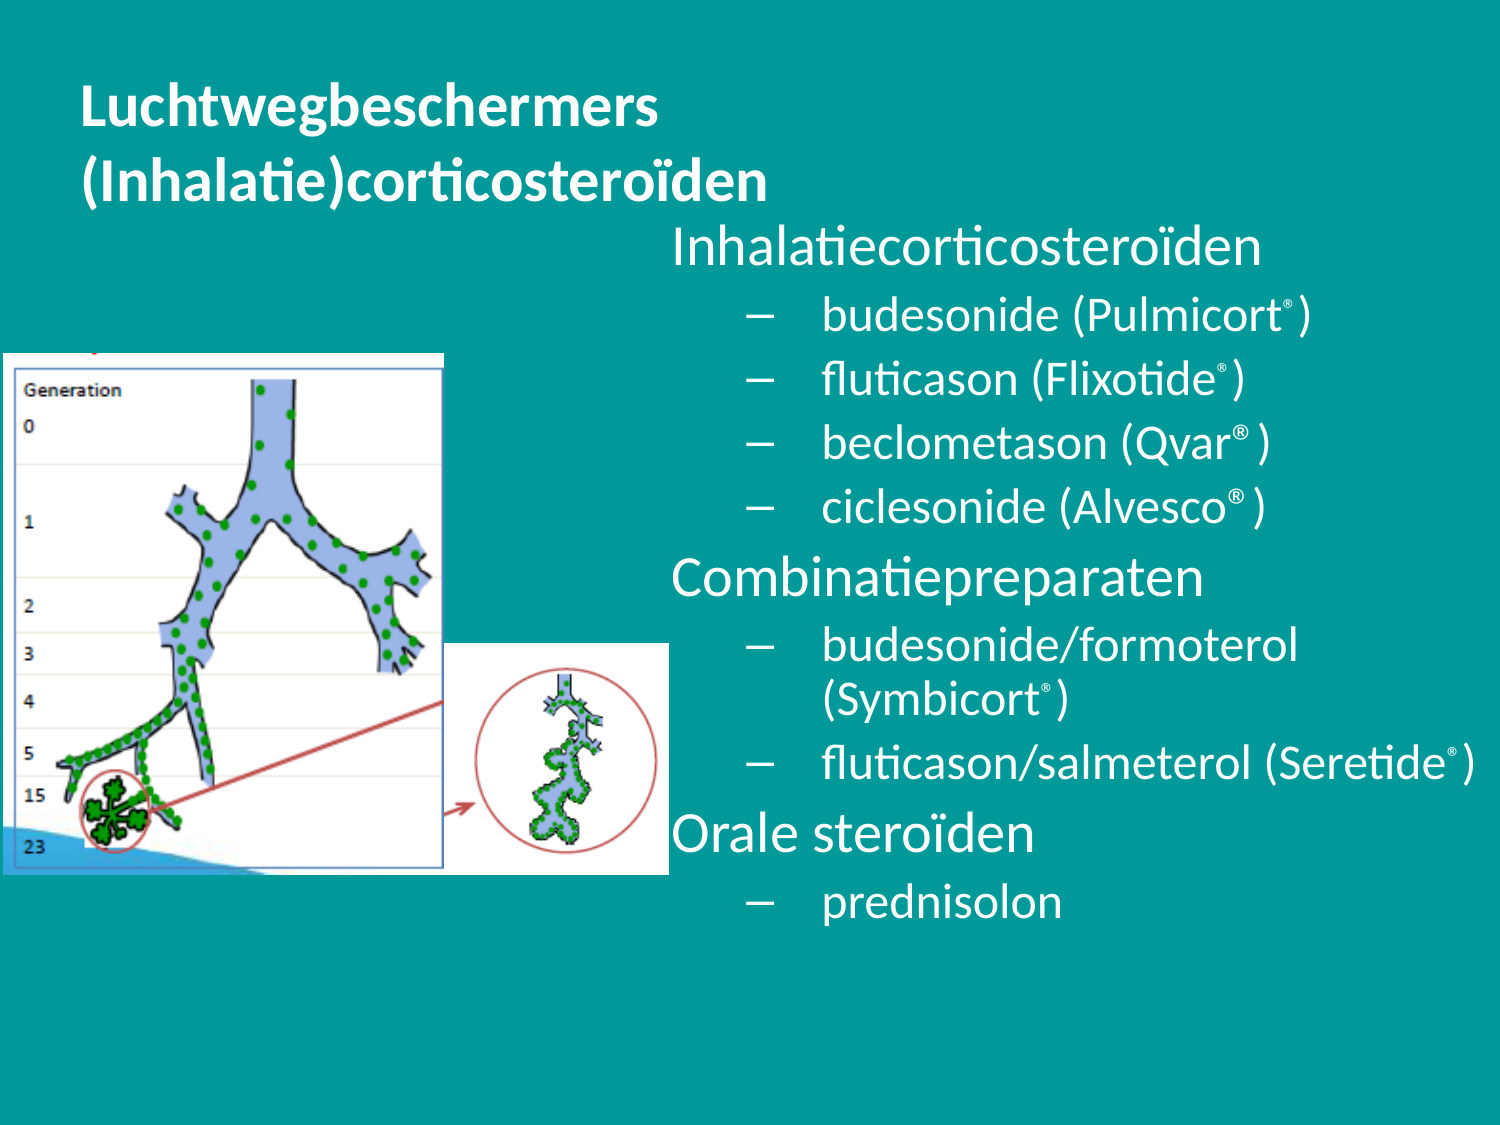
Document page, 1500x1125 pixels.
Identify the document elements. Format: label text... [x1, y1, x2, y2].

title Luchtwegbeschermers (Inhalatie)corticosteroïden [64, 30, 1414, 222]
list Inhalatiecorticosteroïden budesonide (Pulmicort®) fluticason (Flixotide®) beclometason (Qvar®) ciclesonide (Alvesco®) Combinatiepreparaten budesonide/formoterol (Symbicort®) fluticason/salmeterol (Seretide®) Orale steroïden prednisolon [656, 208, 1495, 1005]
picture [2, 353, 670, 875]
